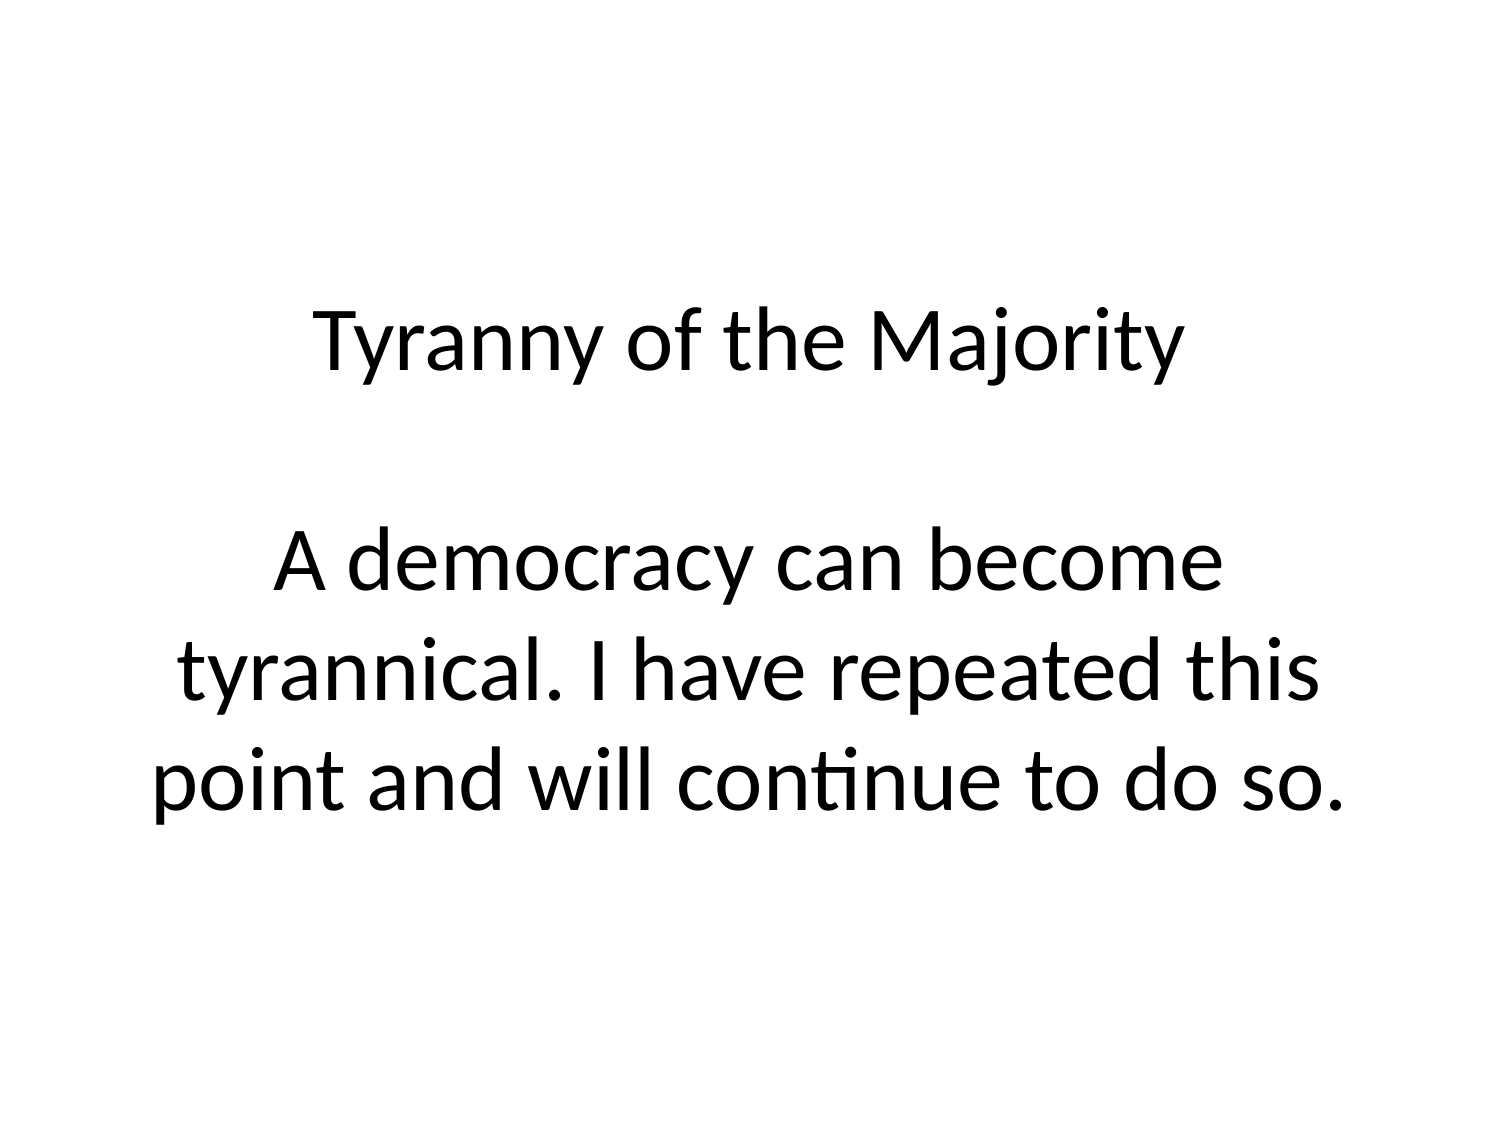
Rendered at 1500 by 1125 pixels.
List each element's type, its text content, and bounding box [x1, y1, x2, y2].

title Tyranny of the Majority A democracy can become tyrannical. I have repeated this point and will continue to do so. [74, 44, 1426, 1063]
